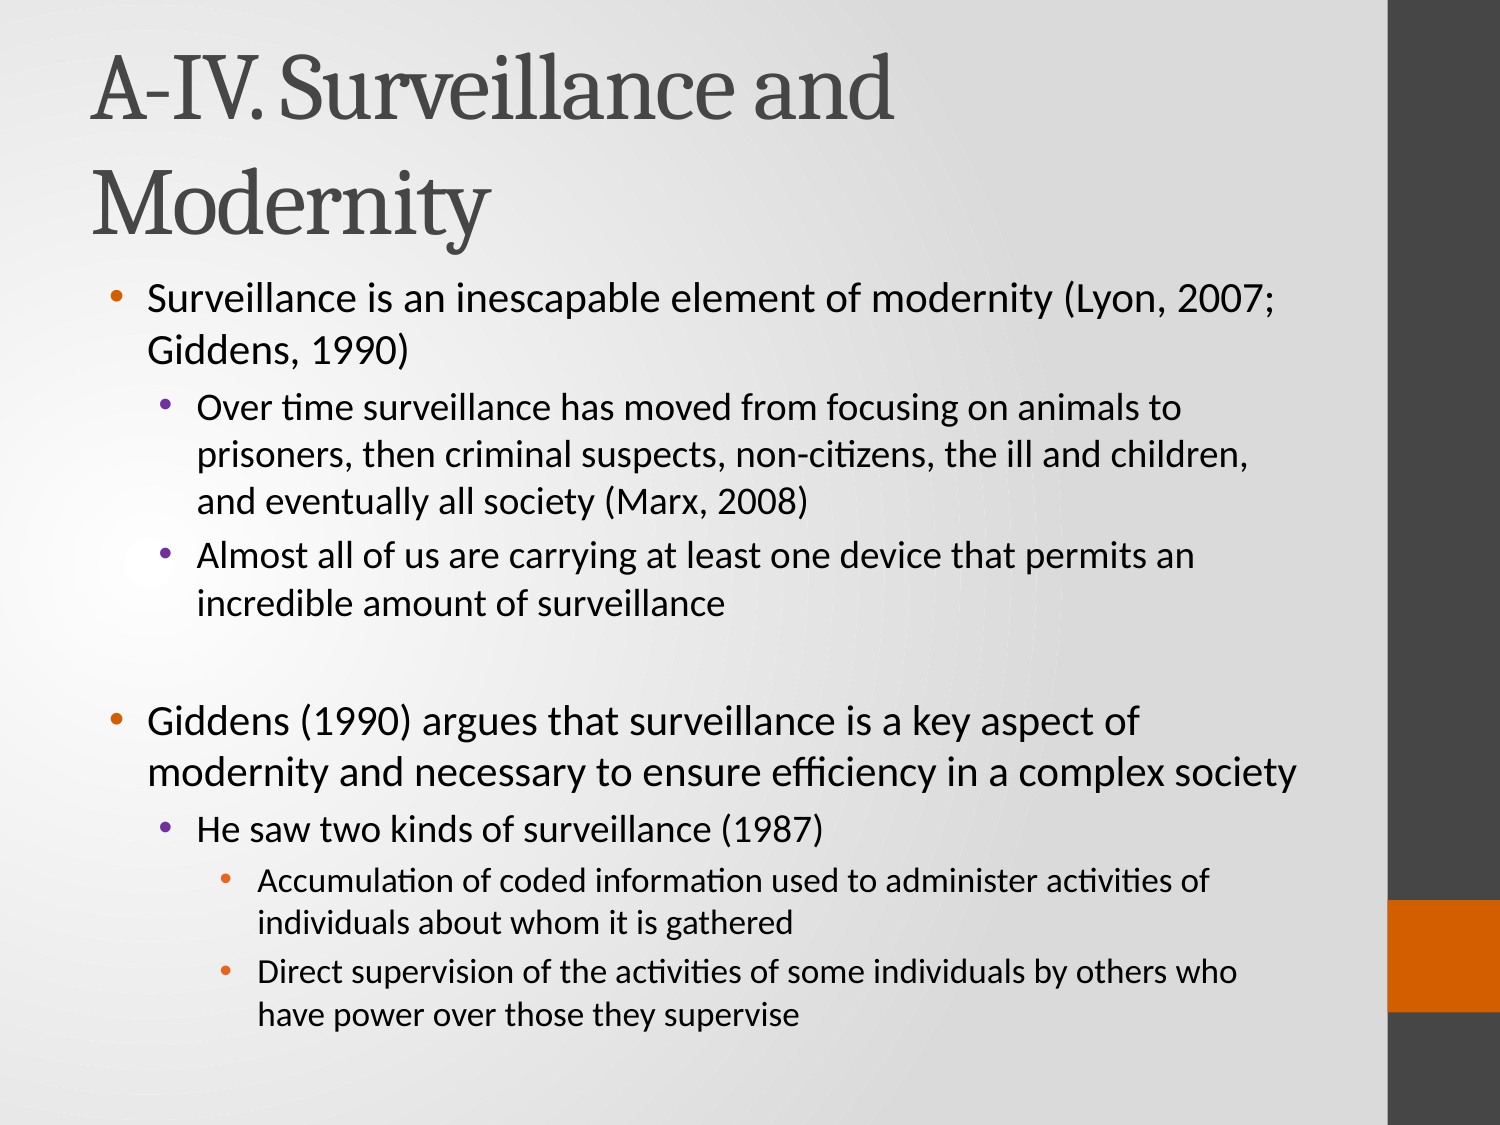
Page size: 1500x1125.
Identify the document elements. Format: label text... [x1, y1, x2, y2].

list Surveillance is an inescapable element of modernity (Lyon, 2007; Giddens, 1990) Over time surveillance has moved from focusing on animals to prisoners, then criminal suspects, non-citizens, the ill and children, and eventually all society (Marx, 2008) Almost all of us are carrying at least one device that permits an incredible amount of surveillance Giddens (1990) argues that surveillance is a key aspect of modernity and necessary to ensure efficiency in a complex society He saw two kinds of surveillance (1987) Accumulation of coded information used to administer activities of individuals about whom it is gathered Direct supervision of the activities of some individuals by others who have power over those they supervise [75, 262, 1325, 1050]
title A-IV. Surveillance and Modernity [75, 45, 1325, 233]
